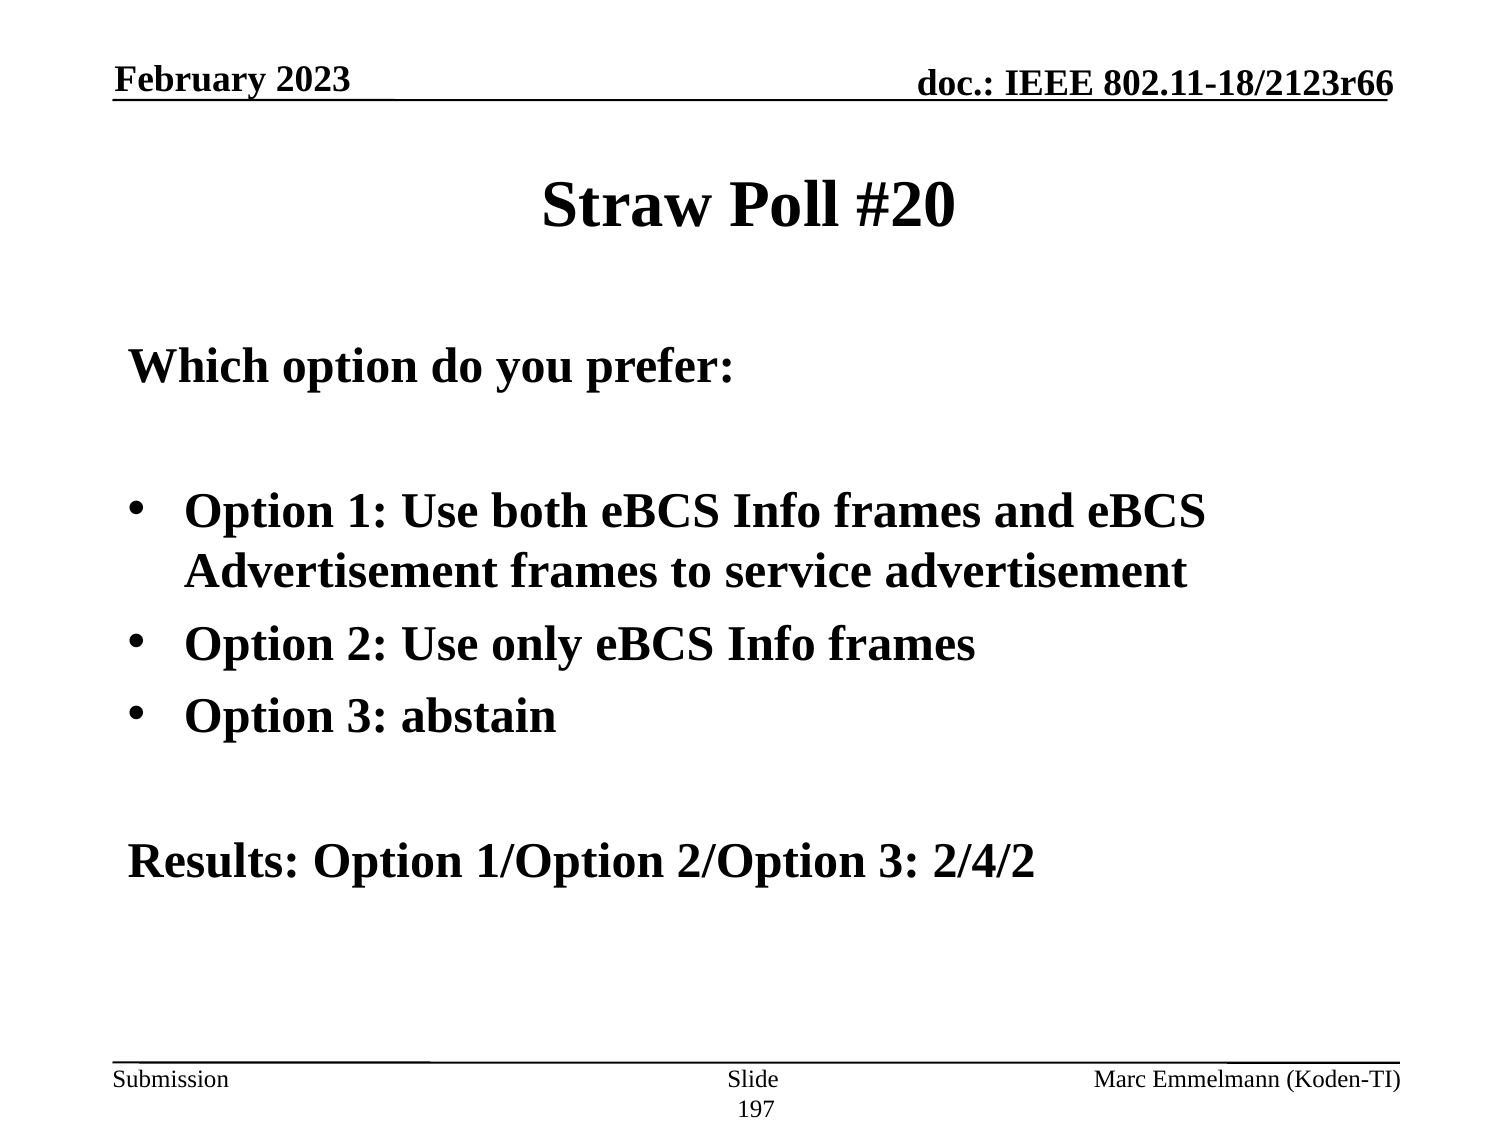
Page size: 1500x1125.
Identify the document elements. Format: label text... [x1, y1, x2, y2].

list Which option do you prefer: Option 1: Use both eBCS Info frames and eBCS Advertisement frames to service advertisement Option 2: Use only eBCS Info frames Option 3: abstain Results: Option 1/Option 2/Option 3: 2/4/2 [112, 324, 1388, 1000]
slide_number Slide 197 [712, 1061, 800, 1123]
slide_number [114, 54, 423, 100]
footer Marc Emmelmann (Koden-TI) [878, 1061, 1402, 1093]
title Straw Poll #20 [112, 112, 1388, 288]
